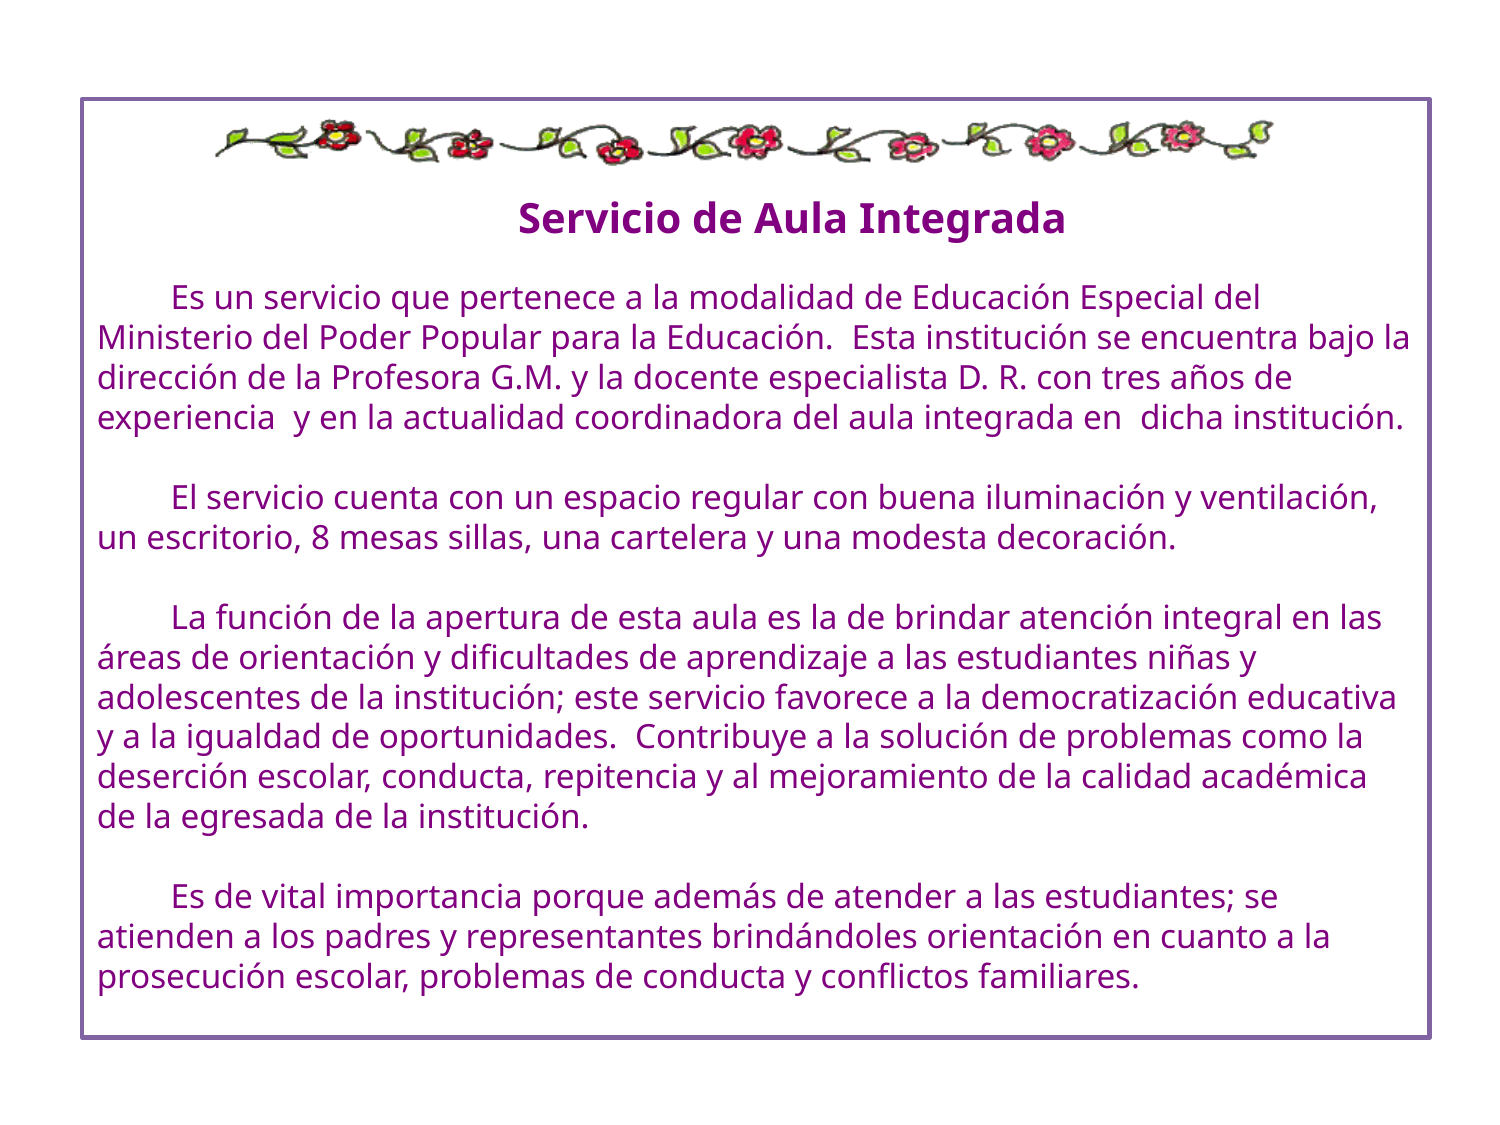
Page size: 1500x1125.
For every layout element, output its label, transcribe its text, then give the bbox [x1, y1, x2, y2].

picture [210, 116, 1278, 166]
text_box Servicio de Aula Integrada Es un servicio que pertenece a la modalidad de Educación Especial del Ministerio del Poder Popular para la Educación. Esta institución se encuentra bajo la dirección de la Profesora G.M. y la docente especialista D. R. con tres años de experiencia y en la actualidad coordinadora del aula integrada en dicha institución. El servicio cuenta con un espacio regular con buena iluminación y ventilación, un escritorio, 8 mesas sillas, una cartelera y una modesta decoración. La función de la apertura de esta aula es la de brindar atención integral en las áreas de orientación y dificultades de aprendizaje a las estudiantes niñas y adolescentes de la institución; este servicio favorece a la democratización educativa y a la igualdad de oportunidades. Contribuye a la solución de problemas como la deserción escolar, conducta, repitencia y al mejoramiento de la calidad académica de la egresada de la institución. Es de vital importancia porque además de atender a las estudiantes; se atienden a los padres y representantes brindándoles orientación en cuanto a la prosecución escolar, problemas de conducta y conflictos familiares. [80, 97, 1432, 1040]
